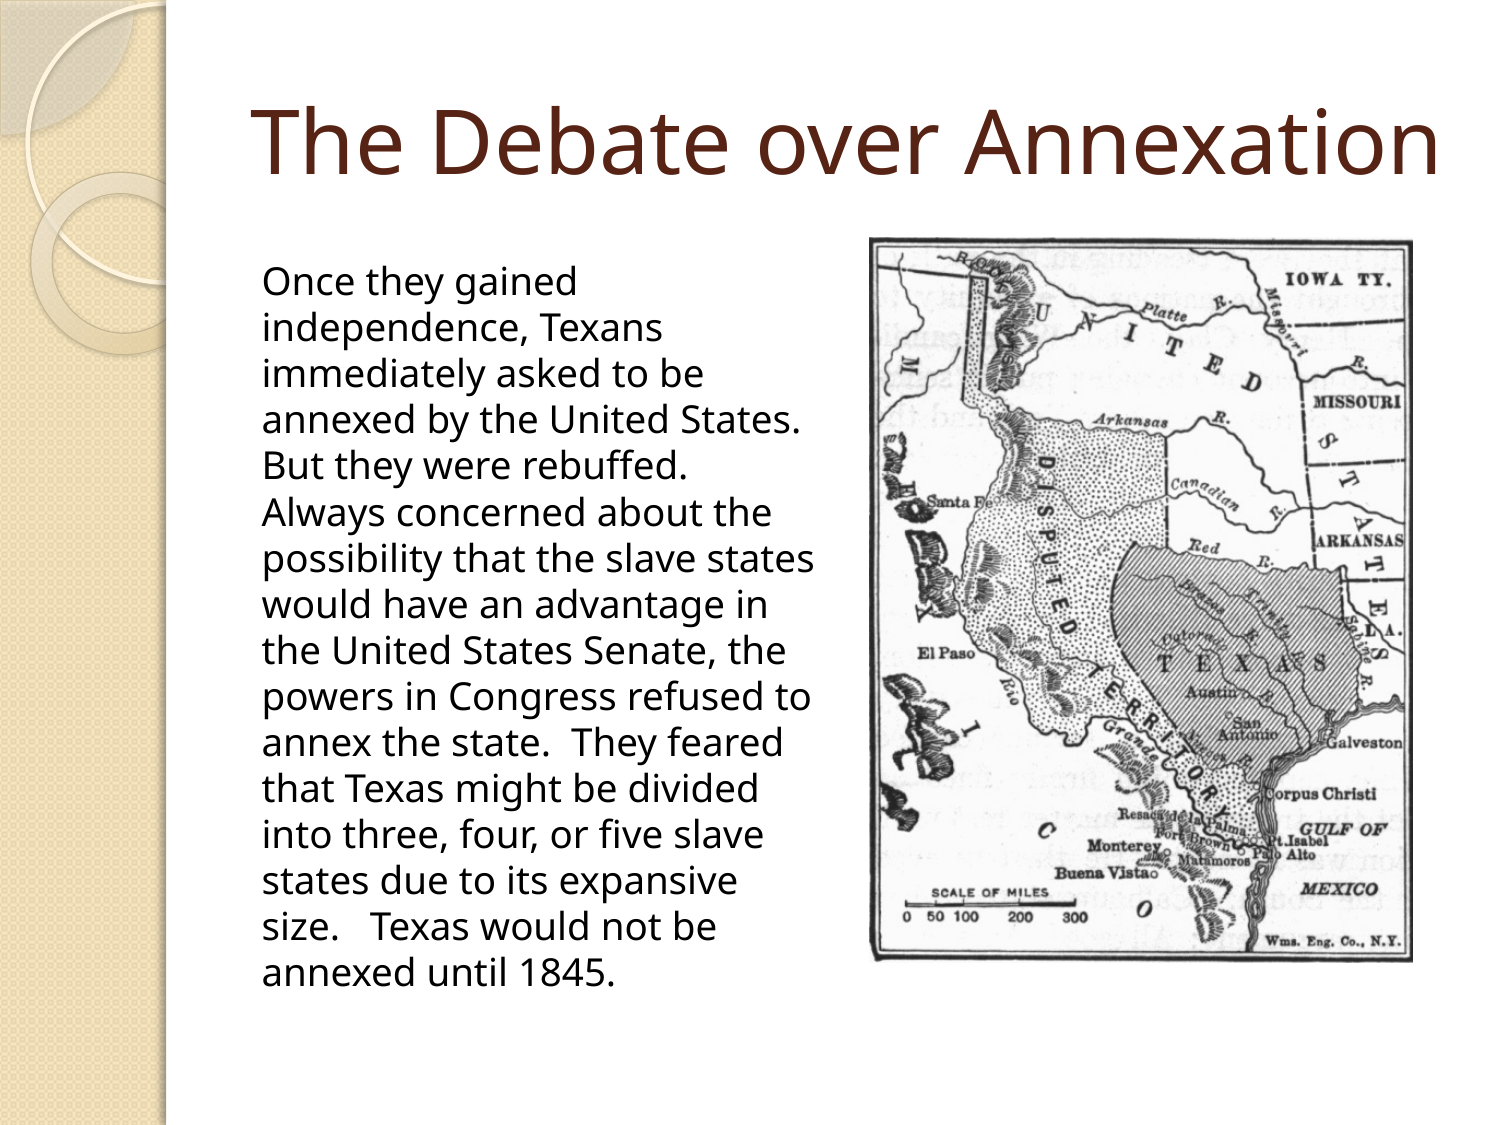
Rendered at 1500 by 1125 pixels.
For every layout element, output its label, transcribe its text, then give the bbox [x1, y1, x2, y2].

title The Debate over Annexation [235, 45, 1466, 233]
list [869, 237, 1414, 963]
list Once they gained independence, Texans immediately asked to be annexed by the United States. But they were rebuffed. Always concerned about the possibility that the slave states would have an advantage in the United States Senate, the powers in Congress refused to annex the state. They feared that Texas might be divided into three, four, or five slave states due to its expansive size. Texas would not be annexed until 1845. [235, 249, 836, 1015]
